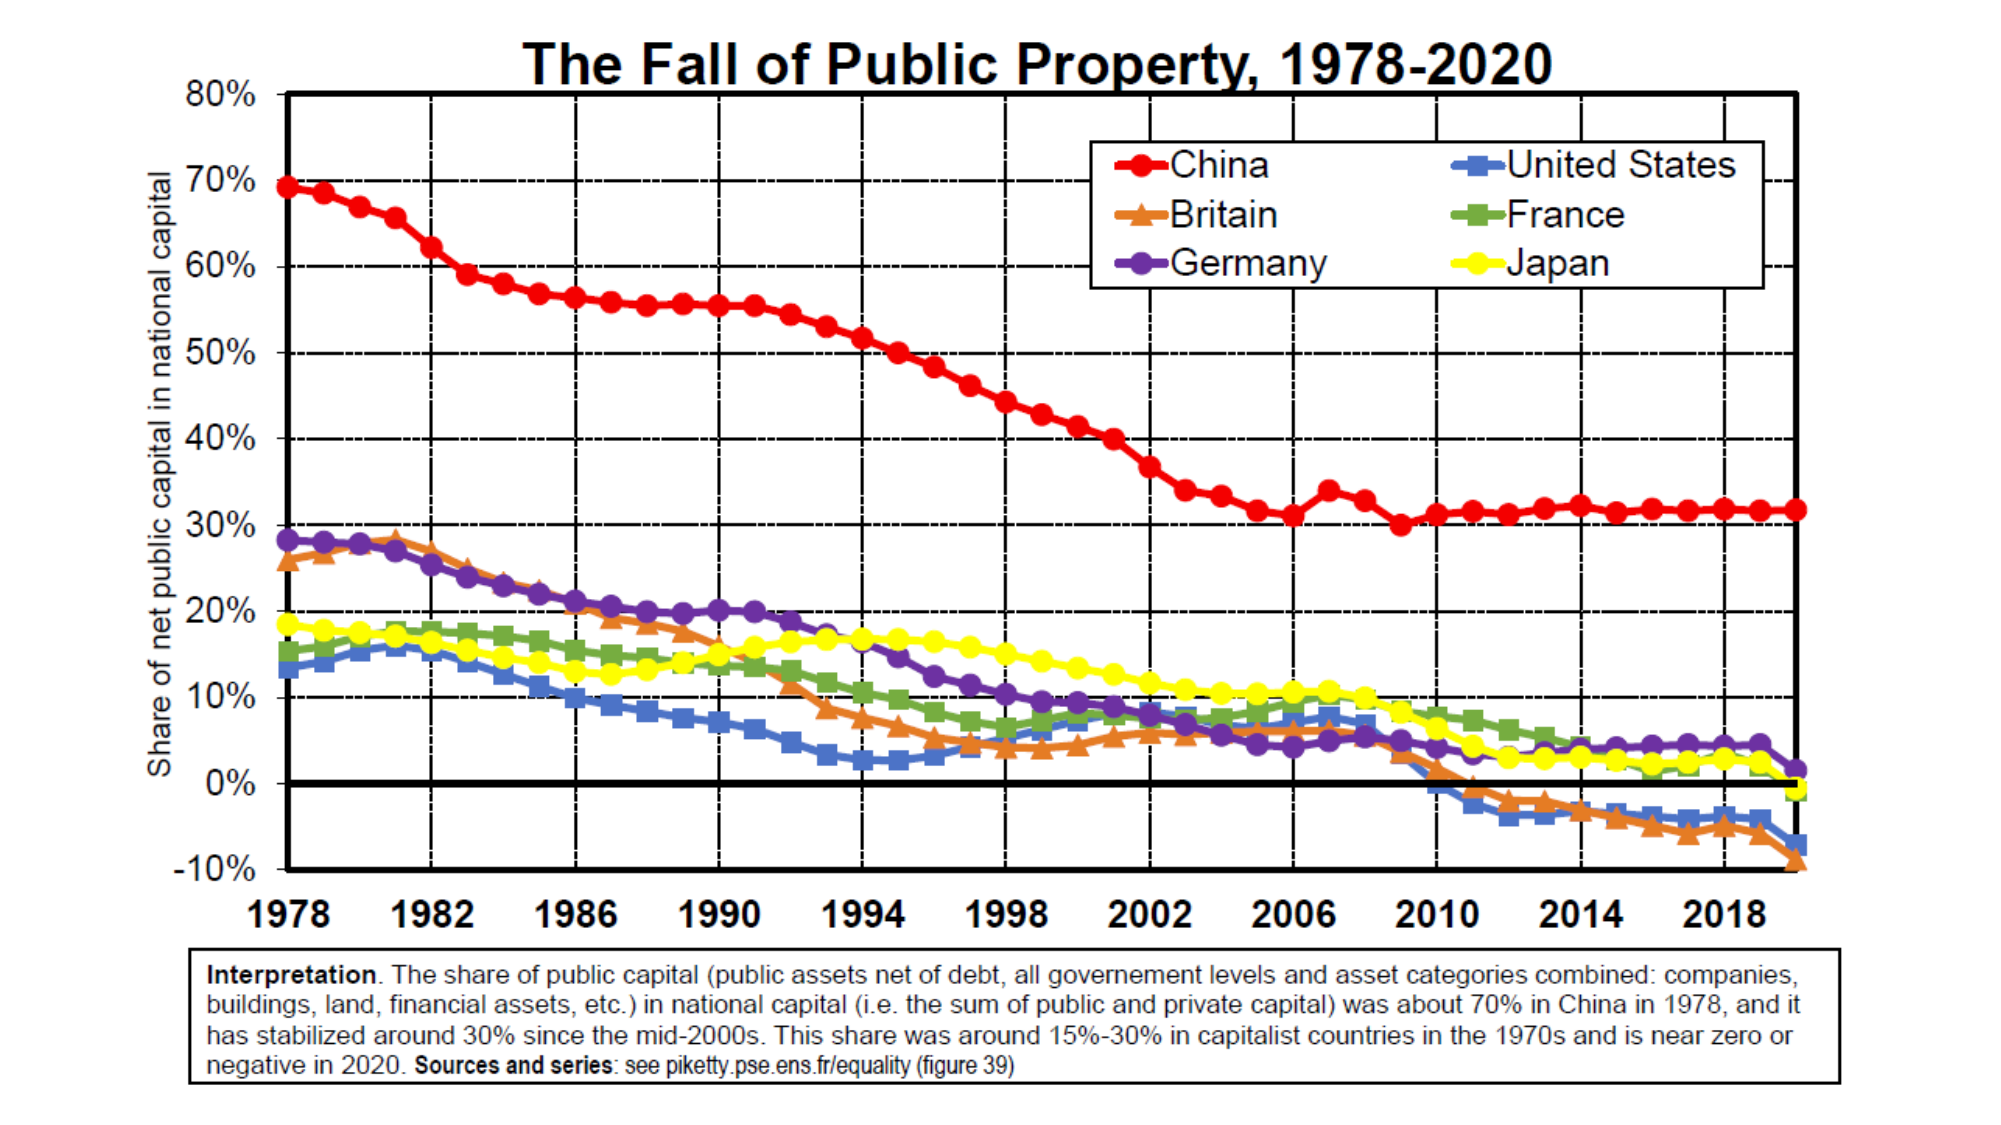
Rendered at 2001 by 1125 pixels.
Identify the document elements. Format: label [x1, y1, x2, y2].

picture [120, 0, 1880, 1125]
